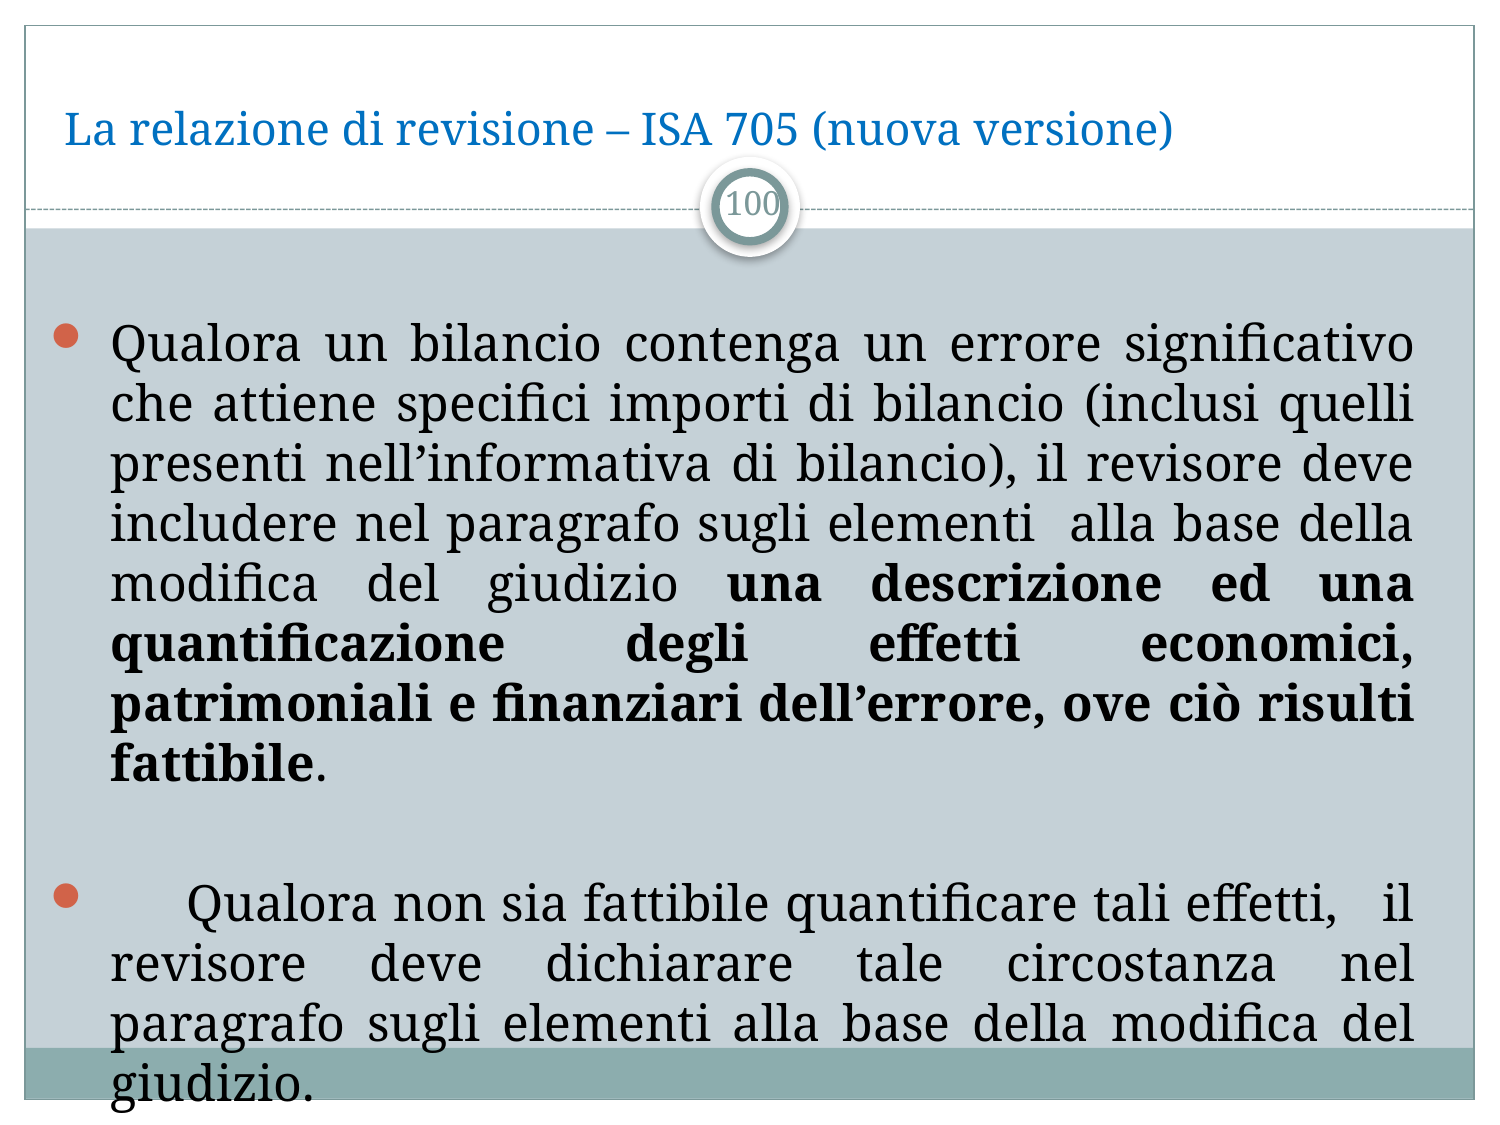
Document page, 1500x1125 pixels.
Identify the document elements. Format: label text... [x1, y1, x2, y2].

slide_number 100 [715, 168, 791, 241]
list Qualora un bilancio contenga un errore significativo che attiene specifici importi di bilancio (inclusi quelli presenti nell’informativa di bilancio), il revisore deve includere nel paragrafo sugli elementi alla base della modifica del giudizio una descrizione ed una quantificazione degli effetti economici, patrimoniali e finanziari dell’errore, ove ciò risulti fattibile. Qualora non sia fattibile quantificare tali effetti, il revisore deve dichiarare tale circostanza nel paragrafo sugli elementi alla base della modifica del giudizio. [35, 234, 1431, 985]
title La relazione di revisione – ISA 705 (nuova versione) [49, 37, 1450, 162]
